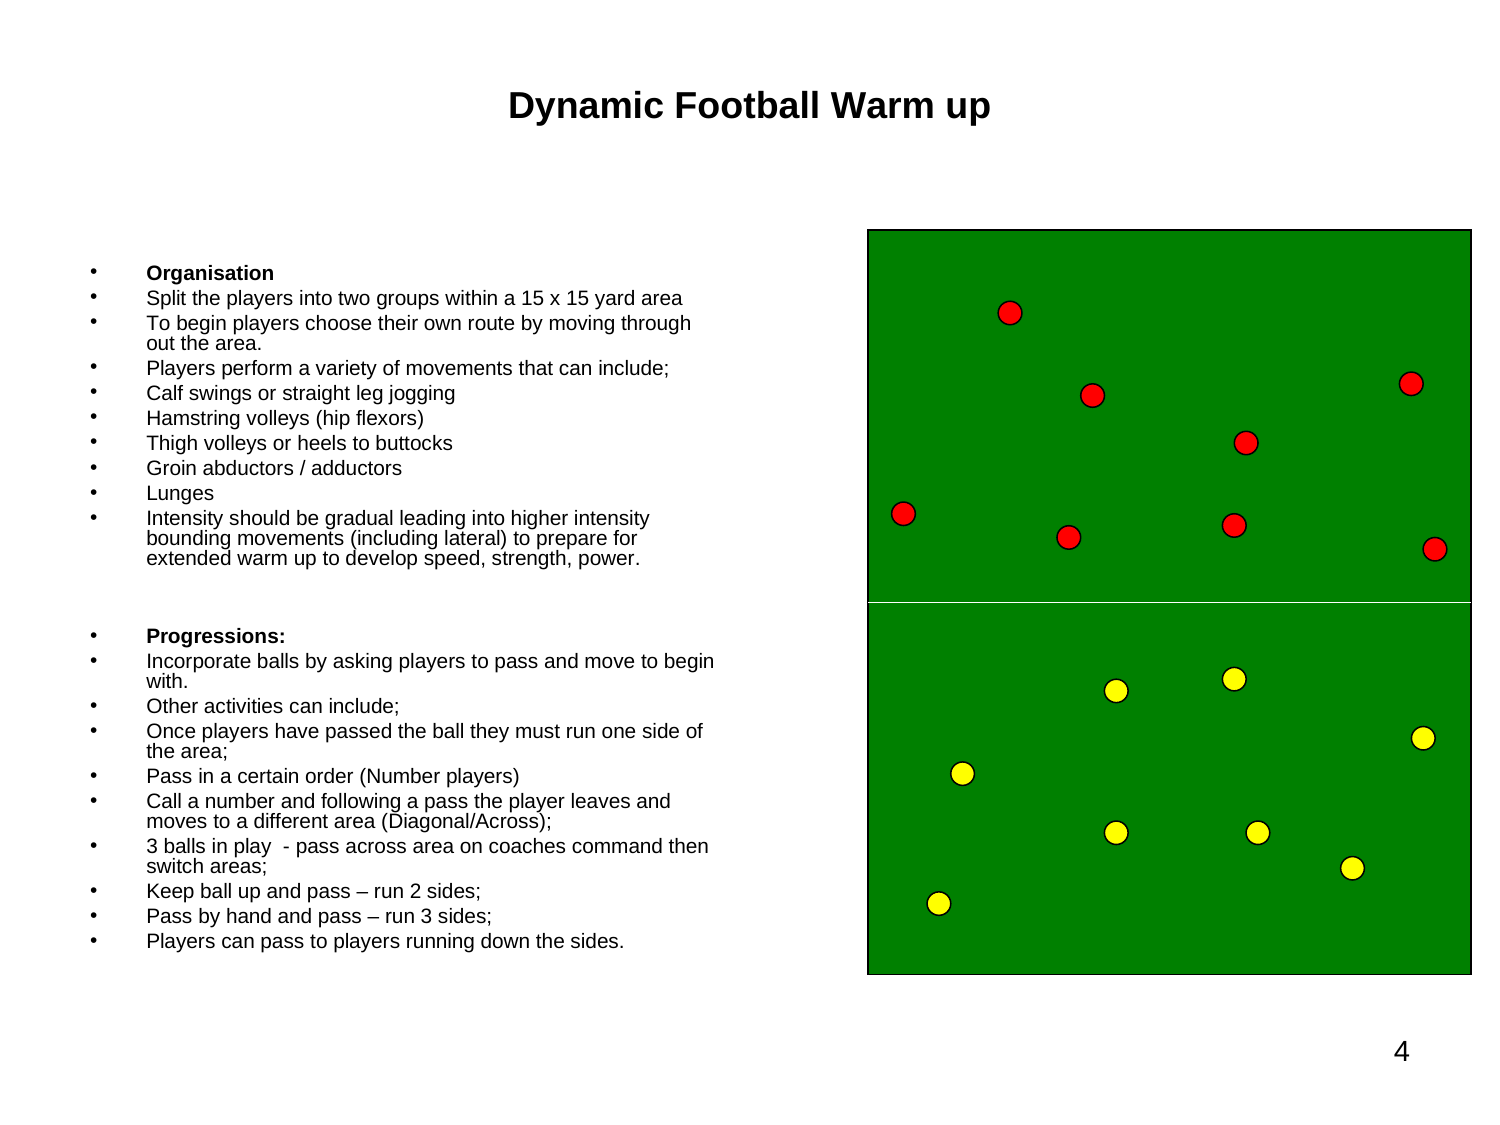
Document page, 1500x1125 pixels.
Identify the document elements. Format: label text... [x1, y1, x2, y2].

text_box [1222, 667, 1247, 691]
text_box [891, 502, 916, 526]
text_box [927, 891, 951, 916]
text_box [950, 761, 975, 786]
text_box [998, 301, 1022, 325]
text_box [1057, 525, 1081, 550]
text_box [1222, 513, 1247, 538]
text_box [1399, 372, 1424, 396]
text_box [1411, 726, 1436, 751]
text_box [1104, 679, 1129, 703]
text_box [1104, 821, 1129, 845]
text_box [1234, 431, 1259, 455]
text_box <number> [1074, 1024, 1425, 1103]
text_box [1340, 856, 1365, 880]
text_box [868, 230, 1471, 602]
text_box [1423, 537, 1447, 561]
list Organisation Split the players into two groups within a 15 x 15 yard area To begin players choose their own route by moving through out the area. Players perform a variety of movements that can include; Calf swings or straight leg jogging Hamstring volleys (hip flexors) Thigh volleys or heels to buttocks Groin abductors / adductors Lunges Intensity should be gradual leading into higher intensity bounding movements (including lateral) to prepare for extended warm up to develop speed, strength, power. Progressions: Incorporate balls by asking players to pass and move to begin with. Other activities can include; Once players have passed the ball they must run one side of the area; Pass in a certain order (Number players) Call a number and following a pass the player leaves and moves to a different area (Diagonal/Across); 3 balls in play - pass across area on coaches command then switch areas; Keep ball up and pass – run 2 sides; Pass by hand and pass – run 3 sides; Players can pass to players running down the sides. [75, 256, 738, 1000]
title Dynamic Football Warm up [75, 54, 1425, 243]
text_box [1246, 821, 1270, 845]
text_box [868, 603, 1471, 975]
text_box [1080, 383, 1105, 408]
